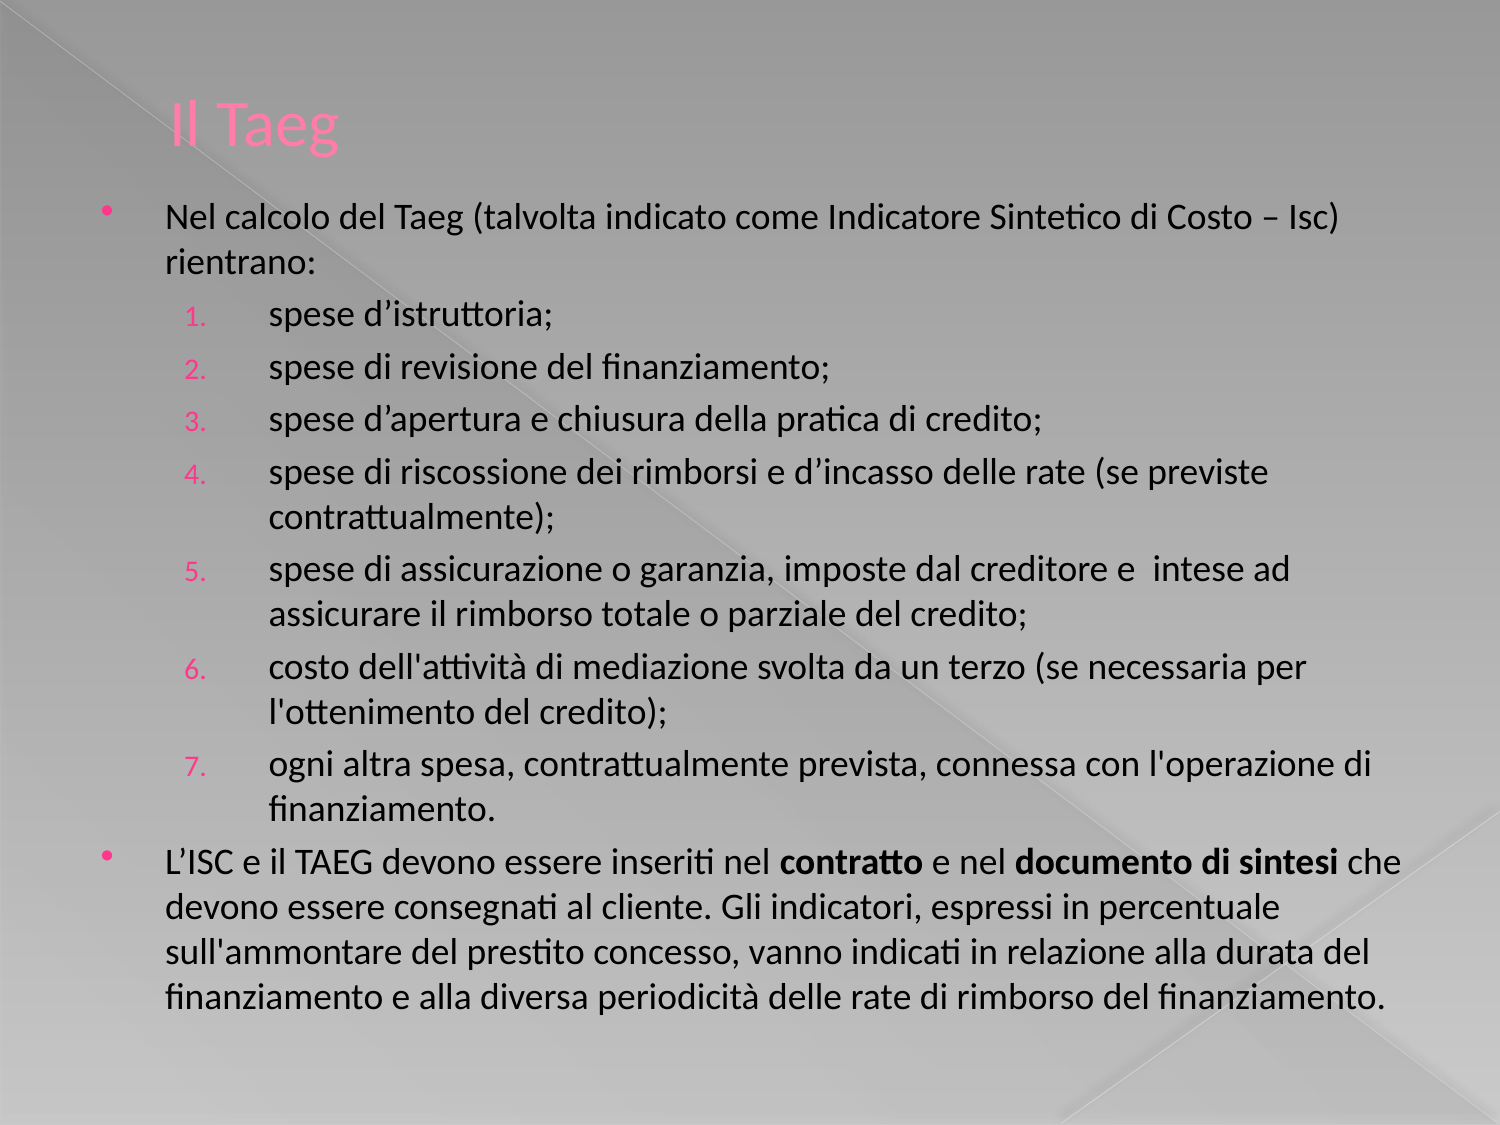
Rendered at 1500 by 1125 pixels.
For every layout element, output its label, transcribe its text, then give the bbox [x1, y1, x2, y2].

title Il Taeg [75, 43, 1425, 197]
list Nel calcolo del Taeg (talvolta indicato come Indicatore Sintetico di Costo – Isc) rientrano: spese d’istruttoria; spese di revisione del finanziamento; spese d’apertura e chiusura della pratica di credito; spese di riscossione dei rimborsi e d’incasso delle rate (se previste contrattualmente); spese di assicurazione o garanzia, imposte dal creditore e intese ad assicurare il rimborso totale o parziale del credito; costo dell'attività di mediazione svolta da un terzo (se necessaria per l'ottenimento del credito); ogni altra spesa, contrattualmente prevista, connessa con l'operazione di finanziamento. L’ISC e il TAEG devono essere inseriti nel contratto e nel documento di sintesi che devono essere consegnati al cliente. Gli indicatori, espressi in percentuale sull'ammontare del prestito concesso, vanno indicati in relazione alla durata del finanziamento e alla diversa periodicità delle rate di rimborso del finanziamento. [76, 184, 1427, 1106]
